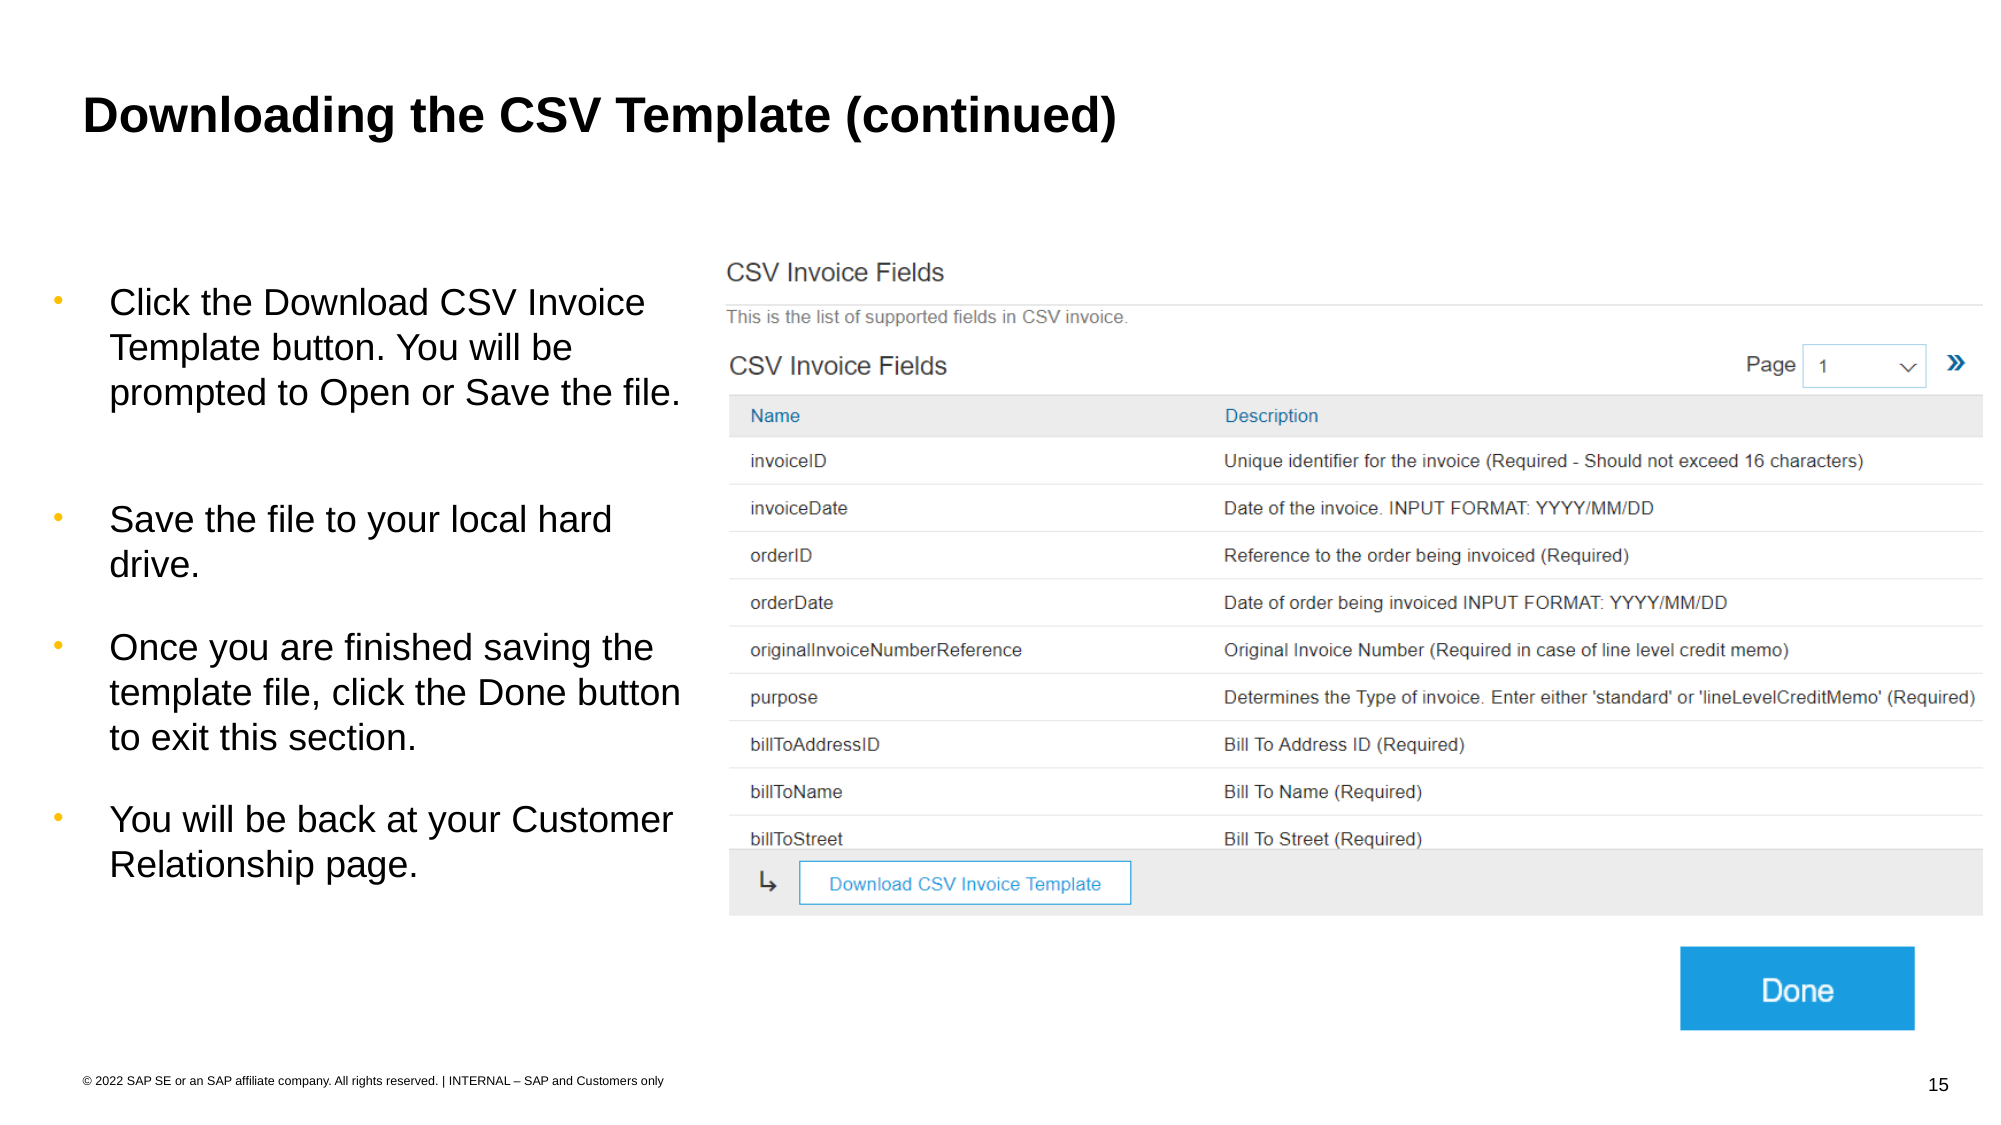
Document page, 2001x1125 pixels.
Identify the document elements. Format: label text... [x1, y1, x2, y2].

list Click the Download CSV Invoice Template button. You will be prompted to Open or Save the file. Save the file to your local hard drive. Once you are finished saving the template file, click the Done button to exit this section. You will be back at your Customer Relationship page. [53, 277, 685, 998]
picture [720, 255, 1983, 918]
title Downloading the CSV Template (continued) [82, 82, 1918, 144]
picture [1589, 920, 1963, 1059]
